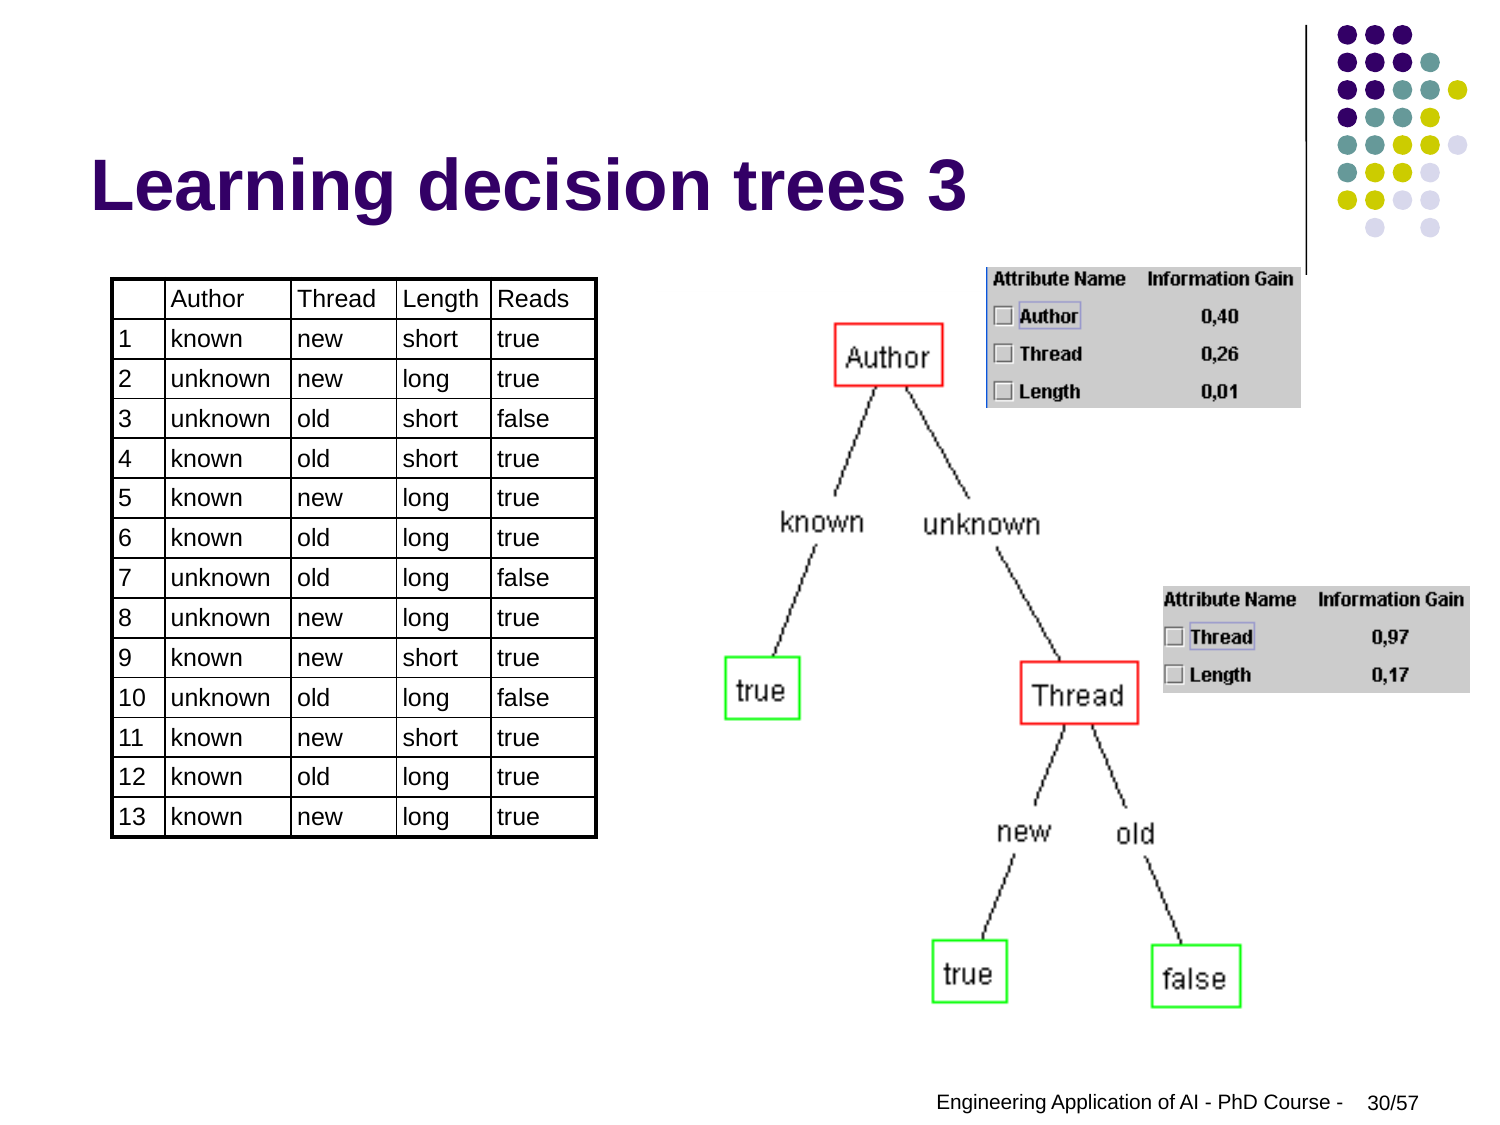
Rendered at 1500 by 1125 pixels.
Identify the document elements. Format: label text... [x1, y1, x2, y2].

table_header Reads [492, 281, 594, 318]
table_cell short [397, 639, 490, 677]
table_cell false [492, 678, 594, 717]
table_cell old [292, 519, 396, 557]
table_header [114, 281, 164, 318]
table_cell 10 [114, 678, 164, 717]
table_cell short [397, 320, 490, 358]
table_cell short [397, 439, 490, 477]
table_cell new [292, 479, 396, 517]
table_cell short [397, 399, 490, 437]
table_cell 7 [114, 559, 164, 597]
table_cell old [292, 678, 396, 717]
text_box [985, 266, 1301, 408]
table_cell true [492, 360, 594, 398]
table_cell 13 [114, 798, 164, 835]
table_cell false [492, 559, 594, 597]
table_cell 1 [114, 320, 164, 358]
table_cell unknown [166, 599, 290, 637]
table_cell long [397, 559, 490, 597]
title Learning decision trees 3 [74, 19, 1313, 233]
table_cell long [397, 678, 490, 717]
table_cell known [166, 439, 290, 477]
table_cell new [292, 718, 396, 756]
table_cell unknown [166, 559, 290, 597]
table_cell known [166, 479, 290, 517]
table_cell known [166, 320, 290, 358]
table_header Length [397, 281, 490, 318]
table_cell unknown [166, 360, 290, 398]
table_cell unknown [166, 678, 290, 717]
table_cell long [397, 599, 490, 637]
table_cell 4 [114, 439, 164, 477]
table_cell long [397, 479, 490, 517]
table_cell long [397, 798, 490, 835]
table_cell known [166, 798, 290, 835]
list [656, 290, 1278, 1048]
table_cell old [292, 758, 396, 796]
table_cell true [492, 718, 594, 756]
table_cell 8 [114, 599, 164, 637]
table_cell true [492, 639, 594, 677]
table_cell short [397, 718, 490, 756]
table_cell true [492, 439, 594, 477]
table_cell 11 [114, 718, 164, 756]
table_cell 2 [114, 360, 164, 398]
table_cell new [292, 360, 396, 398]
footer Engineering Application of AI - PhD Course - [855, 1080, 1365, 1125]
table_header Thread [292, 281, 396, 318]
table_header Author [166, 281, 290, 318]
table_cell 12 [114, 758, 164, 796]
table_cell old [292, 559, 396, 597]
table_cell old [292, 439, 396, 477]
table_cell known [166, 758, 290, 796]
table_cell true [492, 320, 594, 358]
table_cell known [166, 718, 290, 756]
slide_number 30/57 [1352, 1082, 1448, 1125]
table_cell long [397, 758, 490, 796]
table_cell false [492, 399, 594, 437]
table_cell 9 [114, 639, 164, 677]
table_cell old [292, 399, 396, 437]
table_cell new [292, 320, 396, 358]
table_cell true [492, 479, 594, 517]
table_cell new [292, 599, 396, 637]
table_cell known [166, 639, 290, 677]
table_cell true [492, 798, 594, 835]
table_cell 3 [114, 399, 164, 437]
table_cell true [492, 519, 594, 557]
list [1163, 585, 1470, 693]
table_cell true [492, 599, 594, 637]
table_cell 6 [114, 519, 164, 557]
table_cell true [492, 758, 594, 796]
table_cell new [292, 798, 396, 835]
table_cell known [166, 519, 290, 557]
table_cell long [397, 519, 490, 557]
table_cell new [292, 639, 396, 677]
table_cell 5 [114, 479, 164, 517]
table_cell unknown [166, 399, 290, 437]
table_cell long [397, 360, 490, 398]
